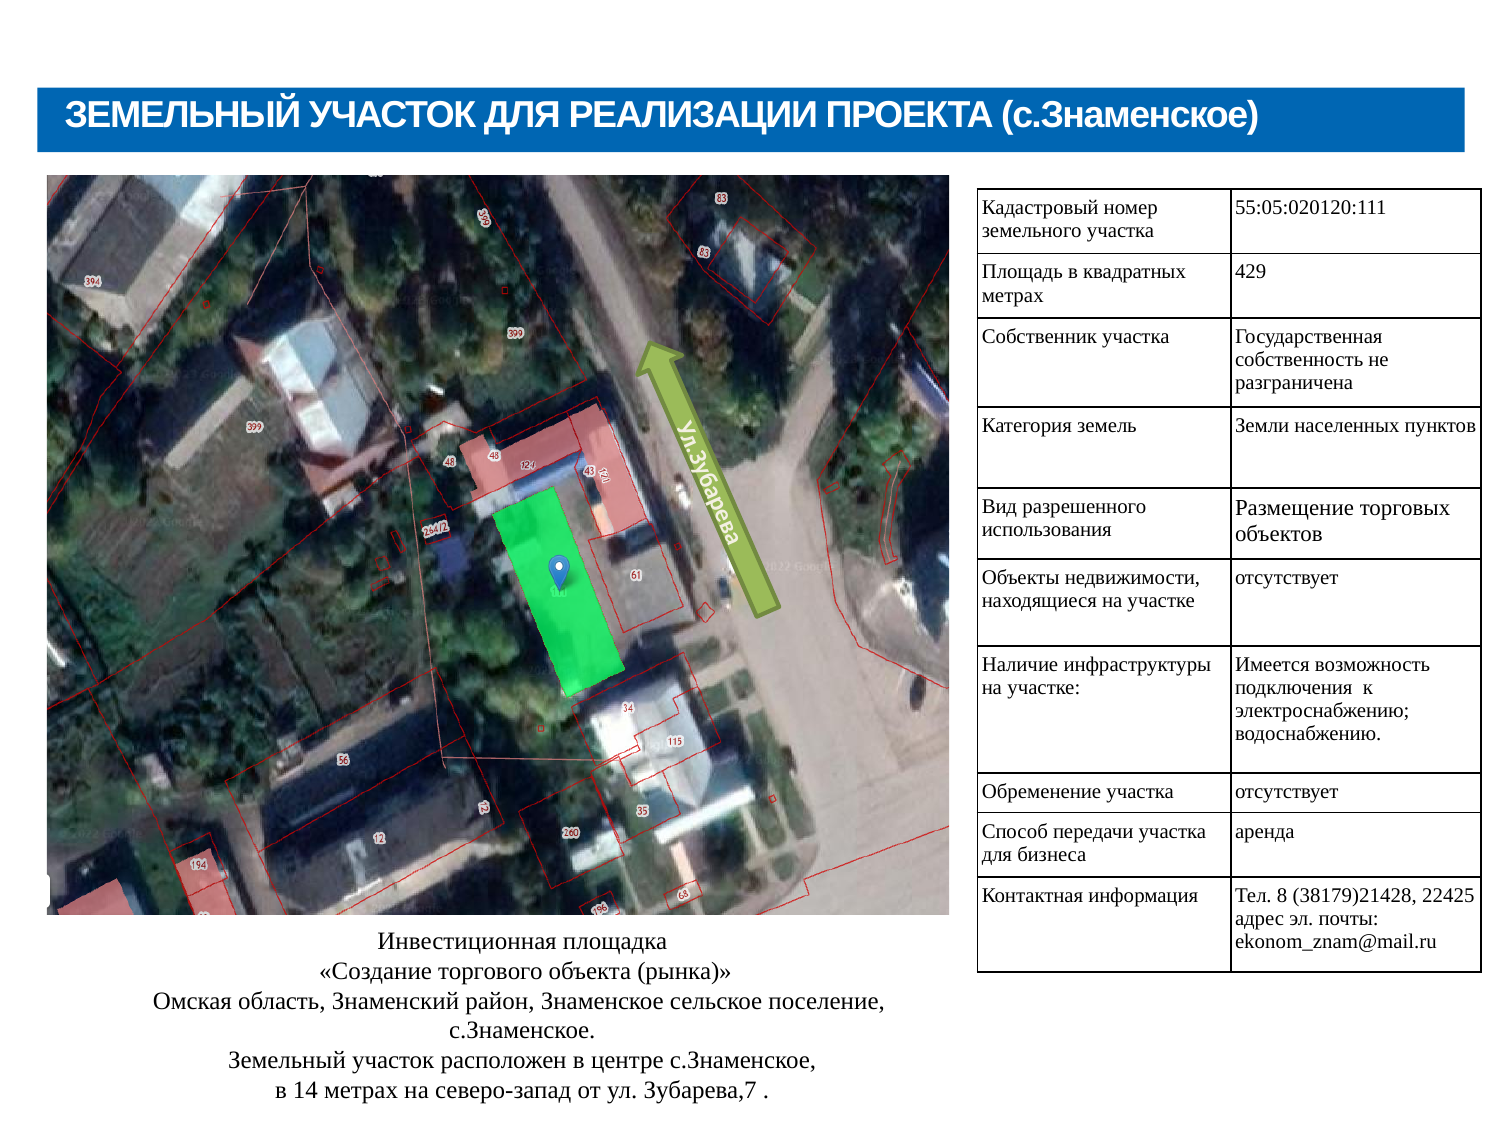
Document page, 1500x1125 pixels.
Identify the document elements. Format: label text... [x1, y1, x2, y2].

table_cell Тел. 8 (38179)21428, 22425 адрес эл. почты: ekonom_znam@mail.ru [1232, 878, 1480, 971]
text_box [954, 187, 1442, 308]
table_cell Размещение торговых объектов [1232, 489, 1480, 558]
table_cell отсутствует [1232, 560, 1480, 645]
table_cell Собственник участка [978, 319, 1230, 406]
text_box Инвестиционная площадка «Создание торгового объекта (рынка)» Омская область, Знаменский район, Знаменское сельское поселение, с.Знаменское. Земельный участок расположен в центре с.Знаменское, в 14 метрах на северо-запад от ул. Зубарева,7 . [135, 923, 916, 1112]
table_cell Категория земель [978, 408, 1230, 487]
text_box [1288, 87, 1465, 153]
table_header Кадастровый номер земельного участка [978, 190, 1230, 253]
table_cell Государственная собственность не разграничена [1232, 319, 1480, 406]
table_cell Земли населенных пунктов [1232, 408, 1480, 487]
table_cell Способ передачи участка для бизнеса [978, 813, 1230, 876]
table_cell отсутствует [1232, 774, 1480, 812]
picture [46, 175, 950, 915]
text_box [37, 87, 62, 153]
table_cell Имеется возможность подключения к электроснабжению; водоснабжению. [1232, 647, 1480, 772]
text_box ЗЕМЕЛЬНЫЙ УЧАСТОК ДЛЯ РЕАЛИЗАЦИИ ПРОЕКТА (с.Знаменское) [62, 87, 1288, 187]
table_cell Наличие инфраструктуры на участке: [978, 647, 1230, 772]
table_cell Вид разрешенного использования [978, 489, 1230, 558]
table_cell 429 [1232, 254, 1480, 317]
table_cell аренда [1232, 813, 1480, 876]
table_cell Контактная информация [978, 878, 1230, 971]
table_header 55:05:020120:111 [1232, 190, 1480, 253]
table_cell Объекты недвижимости, находящиеся на участке [978, 560, 1230, 645]
table_cell Обременение участка [978, 774, 1230, 812]
table_cell Площадь в квадратных метрах [978, 254, 1230, 317]
